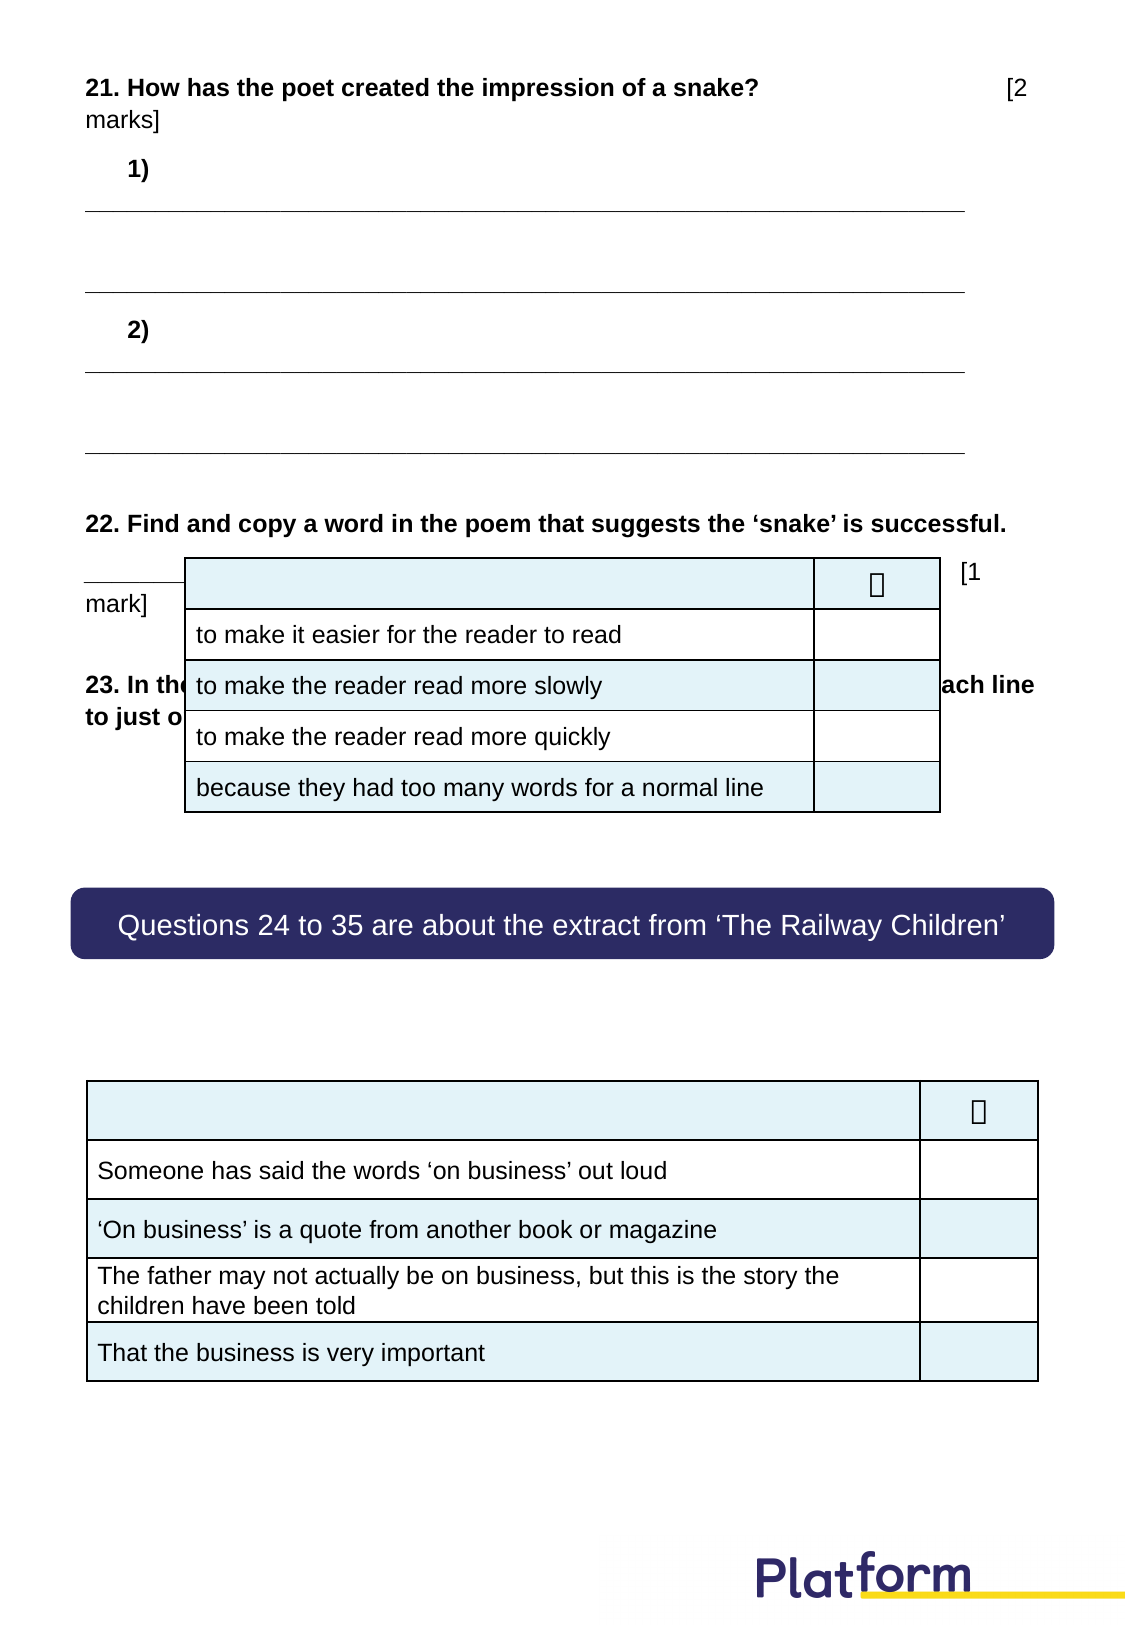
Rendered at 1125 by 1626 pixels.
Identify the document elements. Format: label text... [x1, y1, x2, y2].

text_box 21. How has the poet created the impression of a snake? [2 marks] 1) _______________________________________________________________ _______________________________________________________________ 2) _______________________________________________________________ _______________________________________________________________ 22. Find and copy a word in the poem that suggests the ‘snake’ is successful. _____________________________________________________________ [1 mark] 23. In the last verse, why has the poet reduced the number of words in each line to just one? Tick one. [1 mark] 24. In the introductory paragraph, the phrase ‘on business’ is written in speech marks. What does this suggest? Tick one. [1 mark] [70, 62, 1055, 895]
table_cell [921, 1141, 1037, 1198]
table_cell [921, 1200, 1037, 1257]
table_header  [815, 559, 939, 608]
table_cell to make the reader read more slowly [186, 661, 813, 710]
table_header  [921, 1082, 1037, 1139]
table_cell [815, 610, 939, 659]
table_cell [815, 711, 939, 761]
table_cell [815, 661, 939, 710]
table_cell That the business is very important [88, 1323, 919, 1380]
table_cell to make it easier for the reader to read [186, 610, 813, 659]
picture [599, 1535, 1125, 1625]
table_cell to make the reader read more quickly [186, 711, 813, 761]
table_cell The father may not actually be on business, but this is the story the children have been told [88, 1259, 919, 1321]
table_cell Someone has said the words ‘on business’ out loud [88, 1141, 919, 1198]
table_cell [815, 762, 939, 811]
table_cell [921, 1323, 1037, 1380]
table_cell [921, 1259, 1037, 1321]
table_cell because they had too many words for a normal line [186, 762, 813, 811]
table_header [186, 559, 813, 608]
text_box Questions 24 to 35 are about the extract from ‘The Railway Children’ [69, 886, 1056, 961]
text_box 21. How has the poet created the impression of a snake? [2 marks] 1) _______________________________________________________________ _______________________________________________________________ 2) _______________________________________________________________ _______________________________________________________________ 22. Find and copy a word in the poem that suggests the ‘snake’ is successful. _____________________________________________________________ [1 mark] 23. In the last verse, why has the poet reduced the number of words in each line to just one? Tick one. [1 mark] 24. In the introductory paragraph, the phrase ‘on business’ is written in speech marks. What does this suggest? Tick one. [1 mark] [70, 951, 1055, 1625]
table_header [88, 1082, 919, 1139]
table_cell ‘On business’ is a quote from another book or magazine [88, 1200, 919, 1257]
